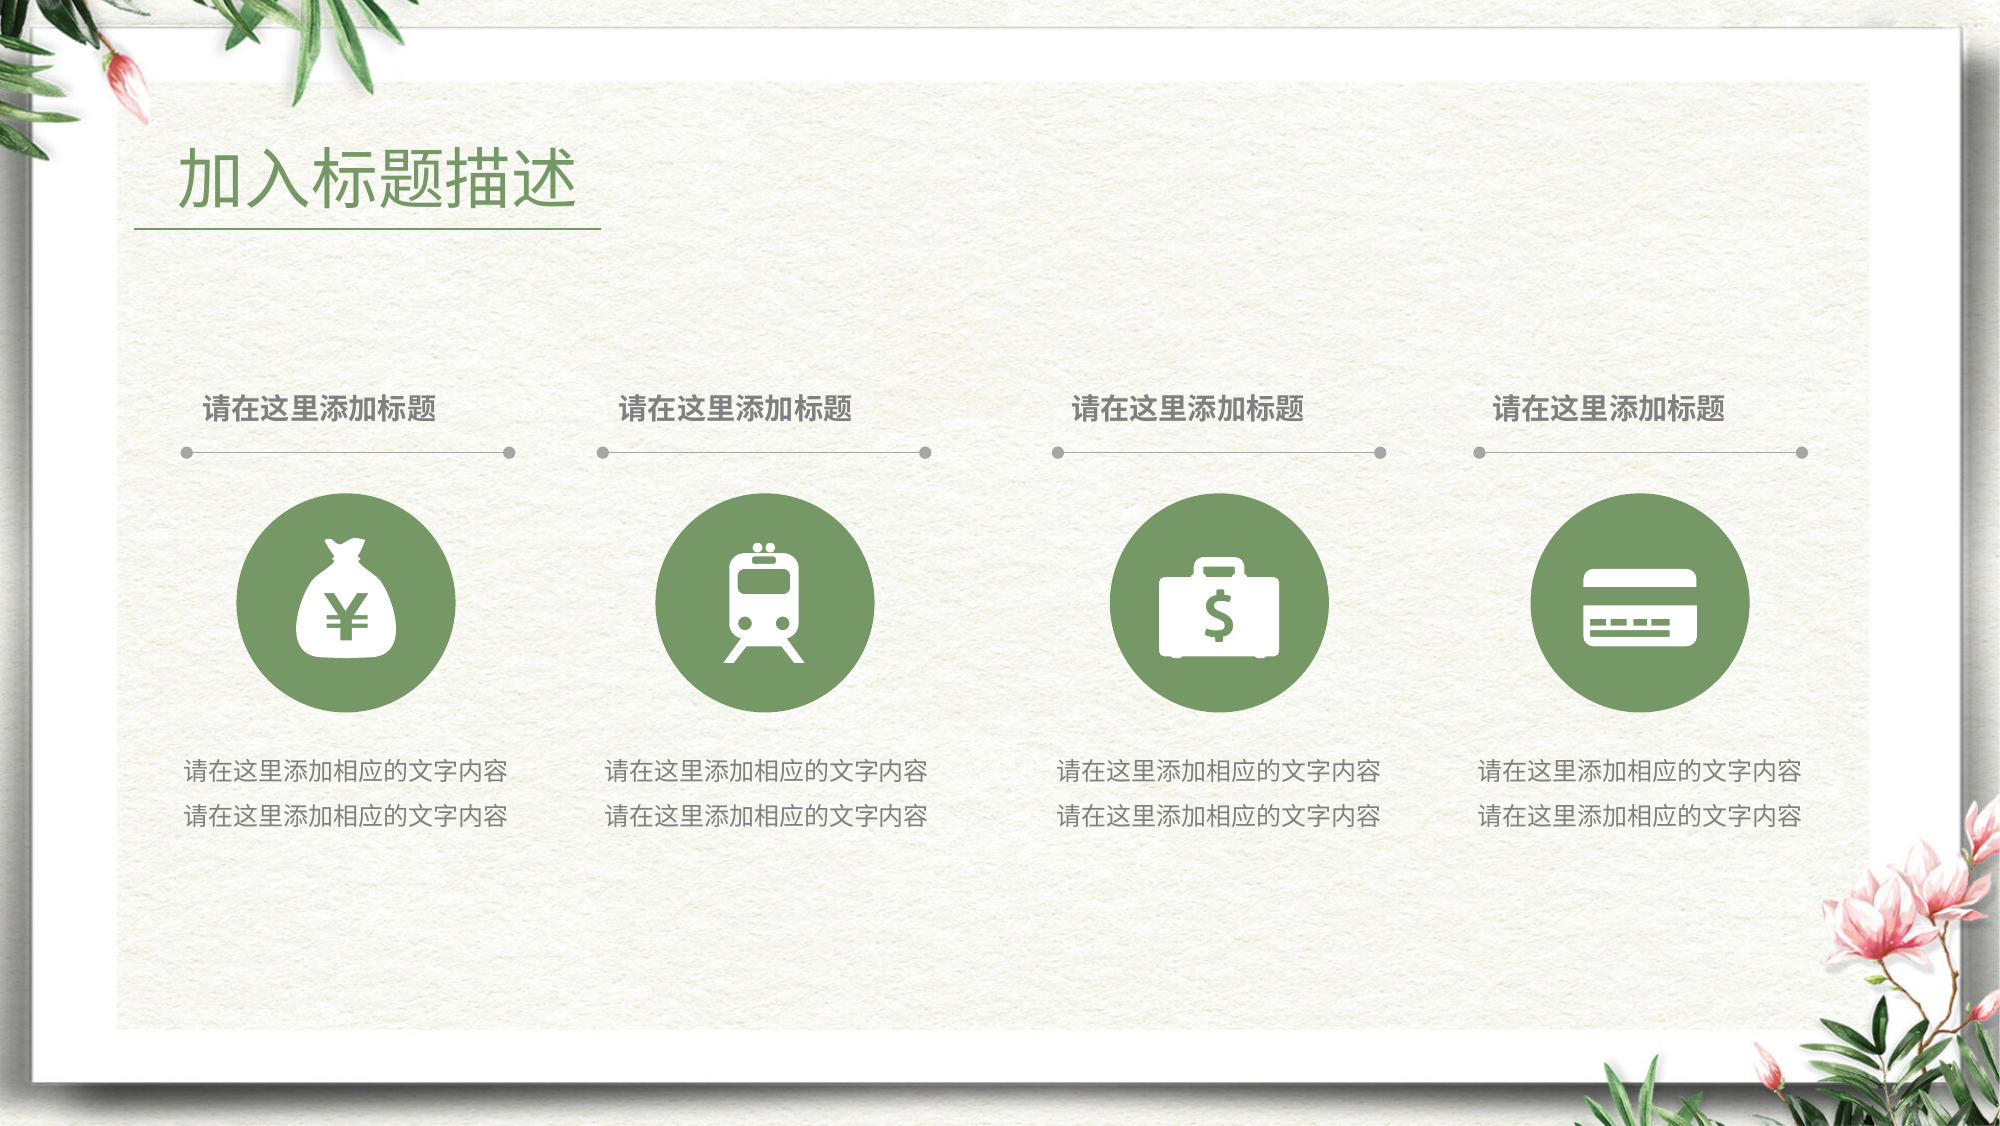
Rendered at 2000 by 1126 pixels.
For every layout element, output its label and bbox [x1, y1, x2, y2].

text_box [160, 382, 1826, 843]
picture [0, 0, 2000, 1126]
text_box [110, 136, 646, 230]
